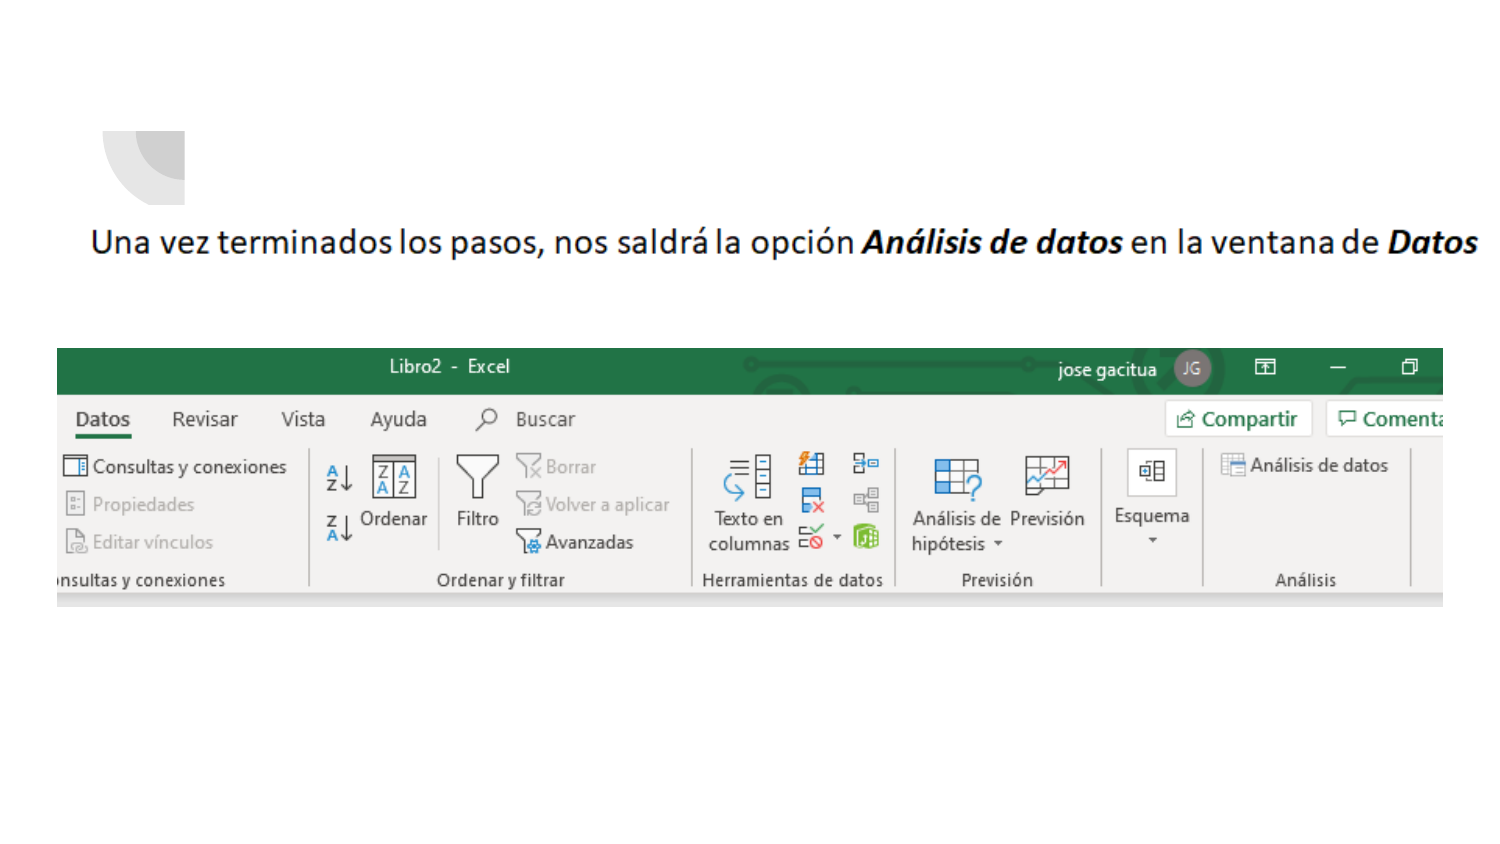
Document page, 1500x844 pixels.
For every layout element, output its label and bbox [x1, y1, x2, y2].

picture [56, 348, 1444, 607]
picture [67, 205, 1500, 287]
